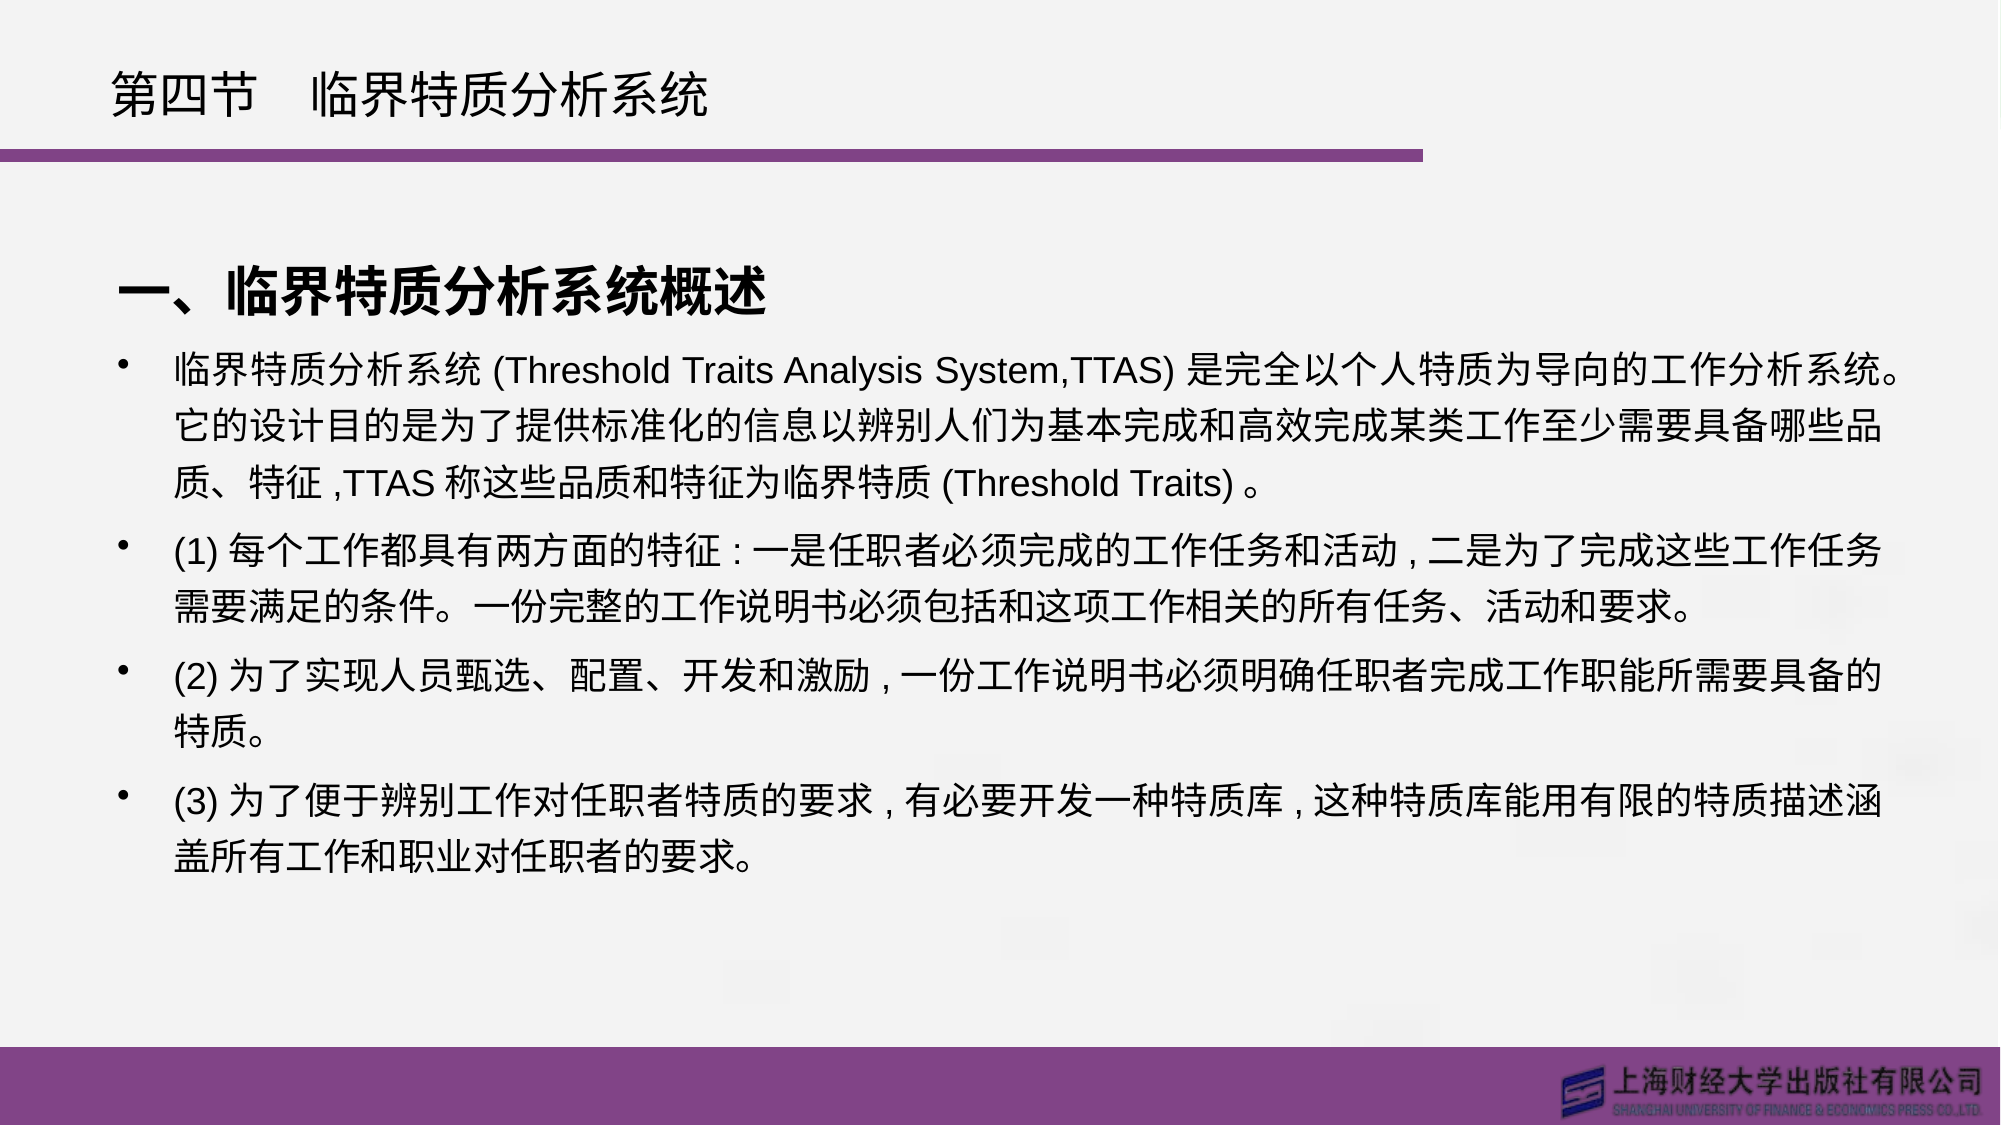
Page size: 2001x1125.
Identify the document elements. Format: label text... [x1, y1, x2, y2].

picture [0, 0, 2001, 1125]
title 第四节 临界特质分析系统 [94, 42, 1451, 146]
list 一、临界特质分析系统概述 临界特质分析系统(Threshold Traits Analysis System,TTAS)是完全以个人特质为导向的工作分析系统。它的设计目的是为了提供标准化的信息以辨别人们为基本完成和高效完成某类工作至少需要具备哪些品质、特征,TTAS称这些品质和特征为临界特质(Threshold Traits)。 (1)每个工作都具有两方面的特征:一是任职者必须完成的工作任务和活动,二是为了完成这些工作任务需要满足的条件。一份完整的工作说明书必须包括和这项工作相关的所有任务、活动和要求。 (2)为了实现人员甄选、配置、开发和激励,一份工作说明书必须明确任职者完成工作职能所需要具备的特质。 (3)为了便于辨别工作对任职者特质的要求,有必要开发一种特质库,这种特质库能用有限的特质描述涵盖所有工作和职业对任职者的要求。 [102, 233, 1898, 1032]
